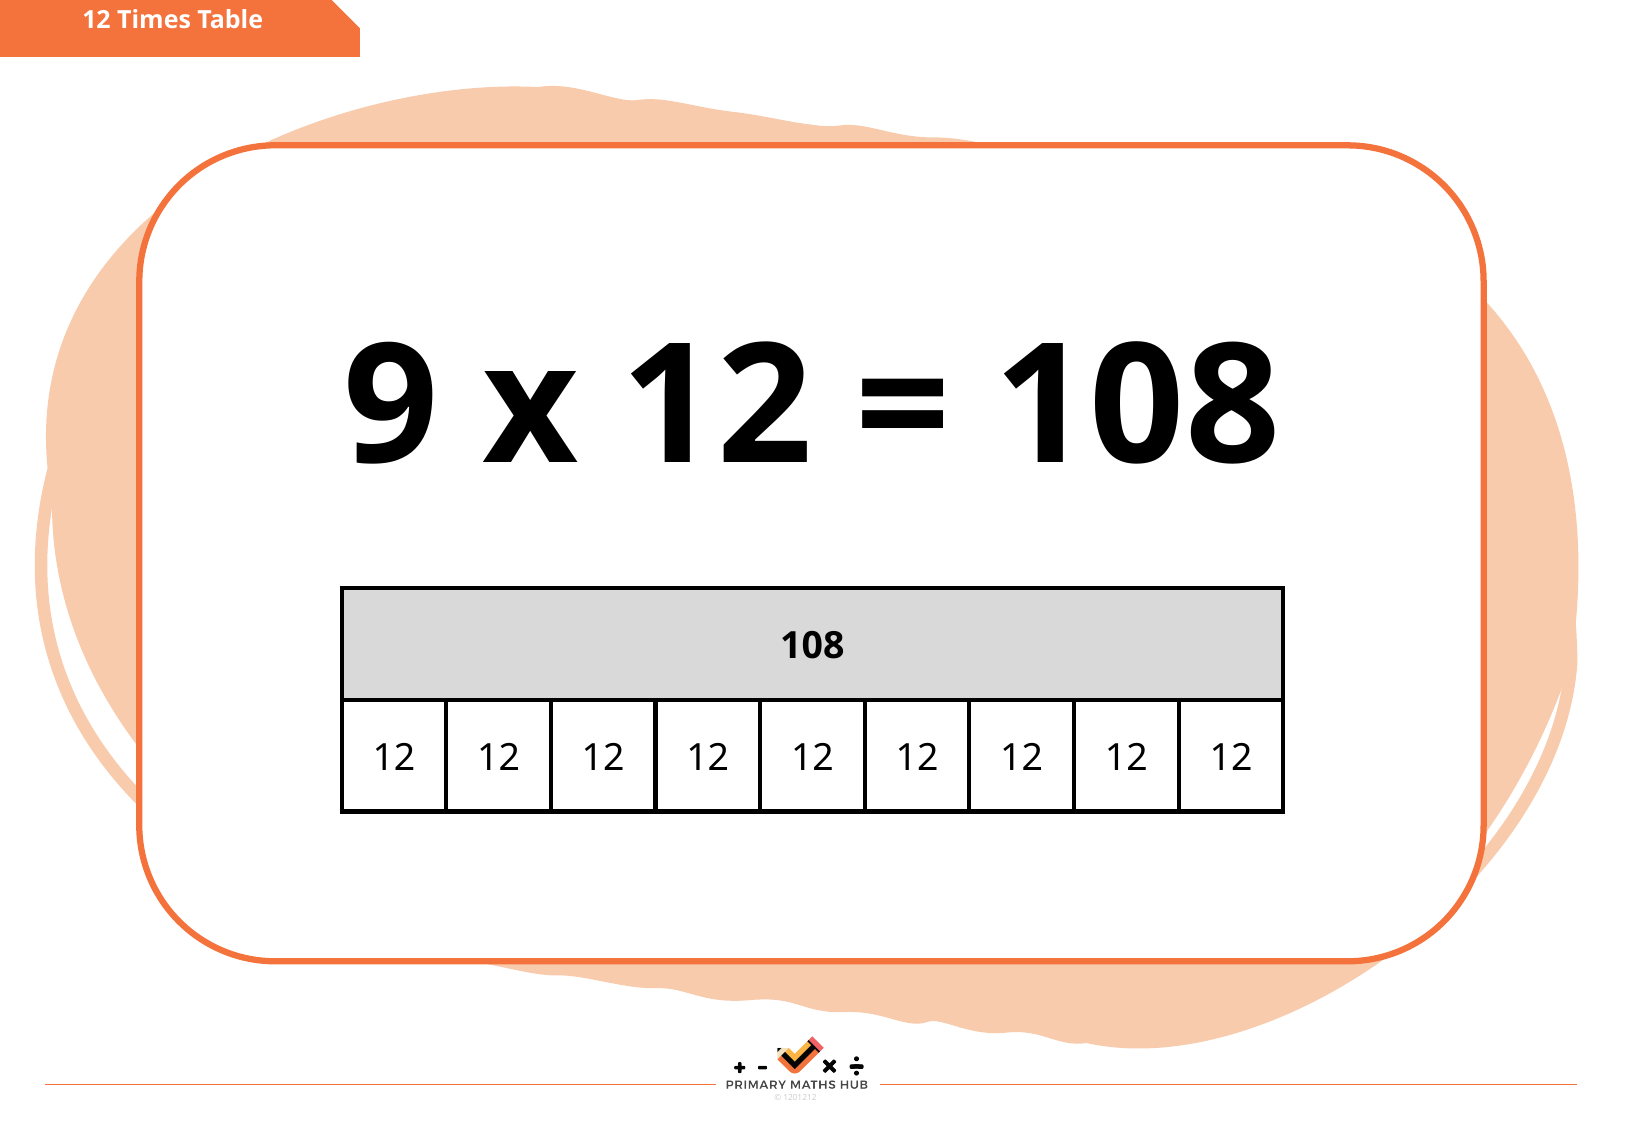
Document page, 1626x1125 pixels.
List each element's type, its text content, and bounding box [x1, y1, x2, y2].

table_cell 12 [1076, 702, 1177, 809]
text_box © 1201212 [720, 1084, 870, 1110]
table_cell 12 [344, 702, 444, 809]
table_cell 12 [1181, 702, 1281, 809]
table_cell 12 [448, 702, 549, 809]
text_box [138, 144, 1485, 963]
table_cell 12 [867, 702, 967, 809]
table_cell 12 [658, 702, 758, 809]
text_box [496, 960, 1374, 1044]
text_box [39, 214, 155, 799]
text_box [1479, 300, 1579, 867]
text_box 12 Times Table [0, 0, 361, 58]
table_header 108 [344, 590, 1281, 698]
text_box [273, 91, 956, 144]
table_cell 12 [971, 702, 1072, 809]
table_cell 12 [553, 702, 653, 809]
picture [722, 1034, 872, 1094]
text_box 9 x 12 = 108 [140, 288, 1485, 503]
table_cell 12 [762, 702, 863, 809]
